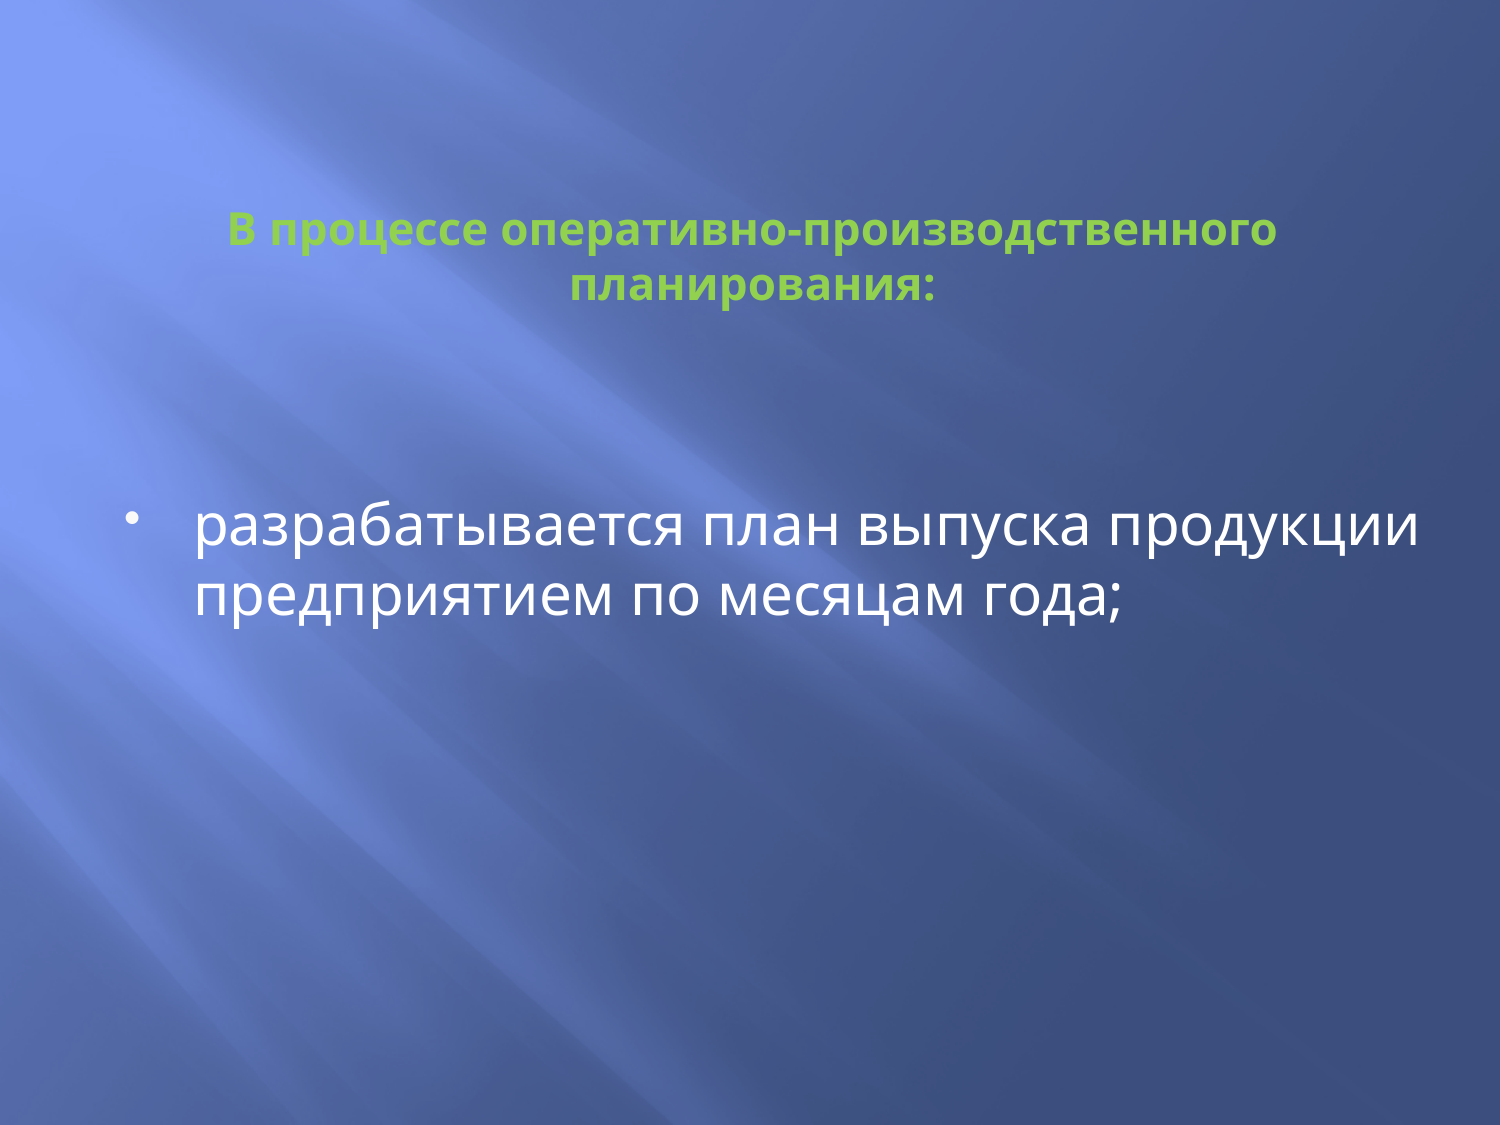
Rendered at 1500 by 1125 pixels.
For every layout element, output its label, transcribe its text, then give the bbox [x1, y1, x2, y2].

title В процессе оперативно-производственного планирования: [77, 192, 1428, 380]
list разрабатывается план выпуска продукции предприятием по месяцам года; [88, 479, 1439, 1125]
